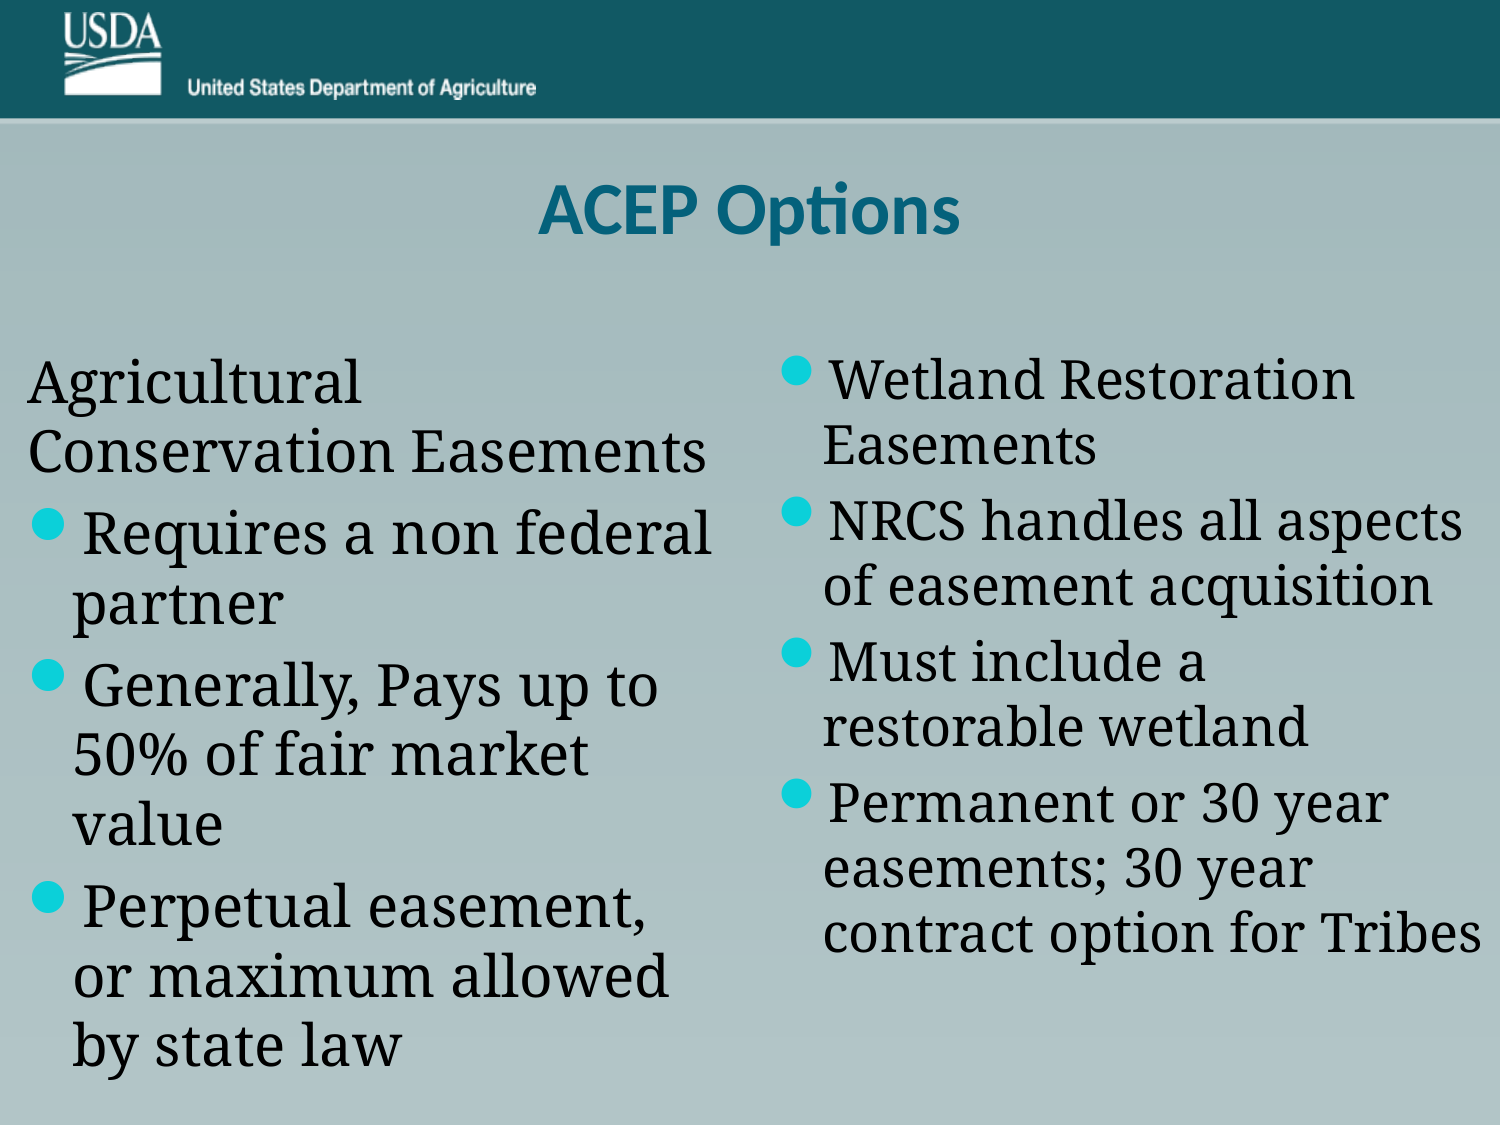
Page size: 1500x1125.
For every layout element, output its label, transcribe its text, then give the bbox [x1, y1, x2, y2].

list Agricultural Conservation Easements Requires a non federal partner Generally, Pays up to 50% of fair market value Perpetual easement, or maximum allowed by state law [12, 337, 738, 1125]
text_box [0, 0, 1500, 121]
title ACEP Options [75, 121, 1425, 250]
list Wetland Restoration Easements NRCS handles all aspects of easement acquisition Must include a restorable wetland Permanent or 30 year easements; 30 year contract option for Tribes [762, 337, 1500, 1125]
picture [63, 12, 537, 101]
